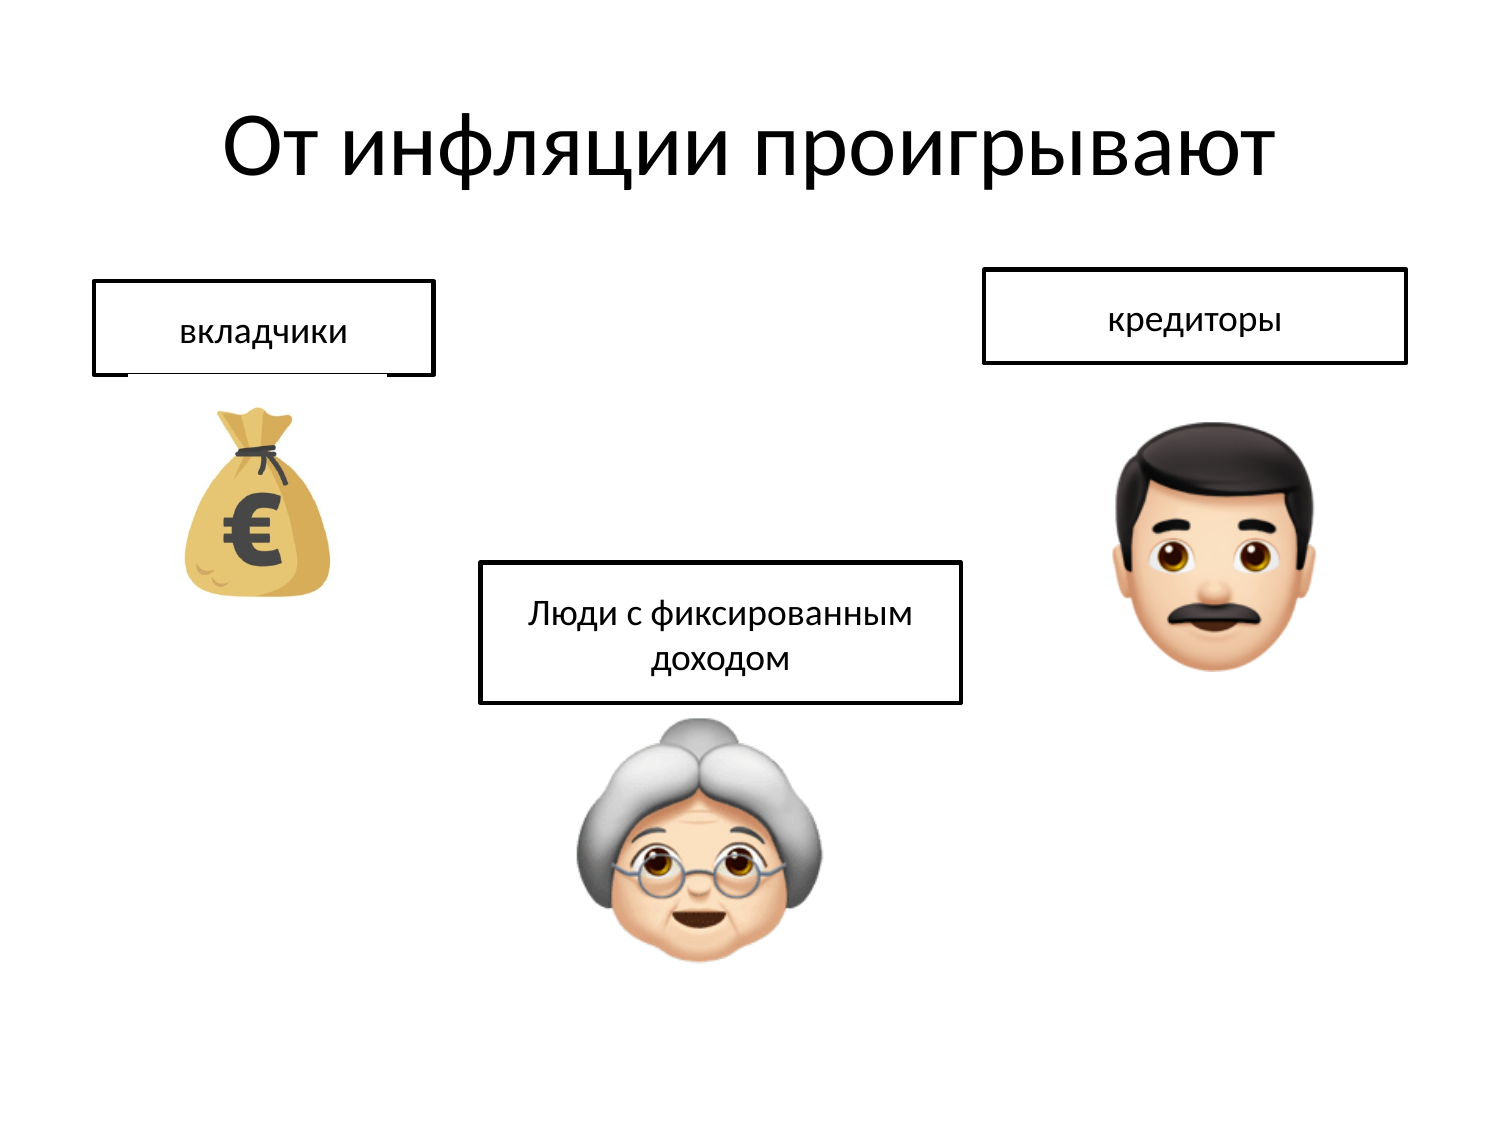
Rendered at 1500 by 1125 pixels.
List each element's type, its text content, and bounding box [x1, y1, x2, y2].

text_box Люди с фиксированным доходом [478, 560, 963, 705]
picture [573, 714, 825, 966]
picture [128, 374, 387, 633]
picture [1089, 421, 1341, 673]
title От инфляции проигрывают [75, 45, 1425, 233]
text_box кредиторы [982, 267, 1408, 365]
text_box вкладчики [92, 279, 436, 377]
